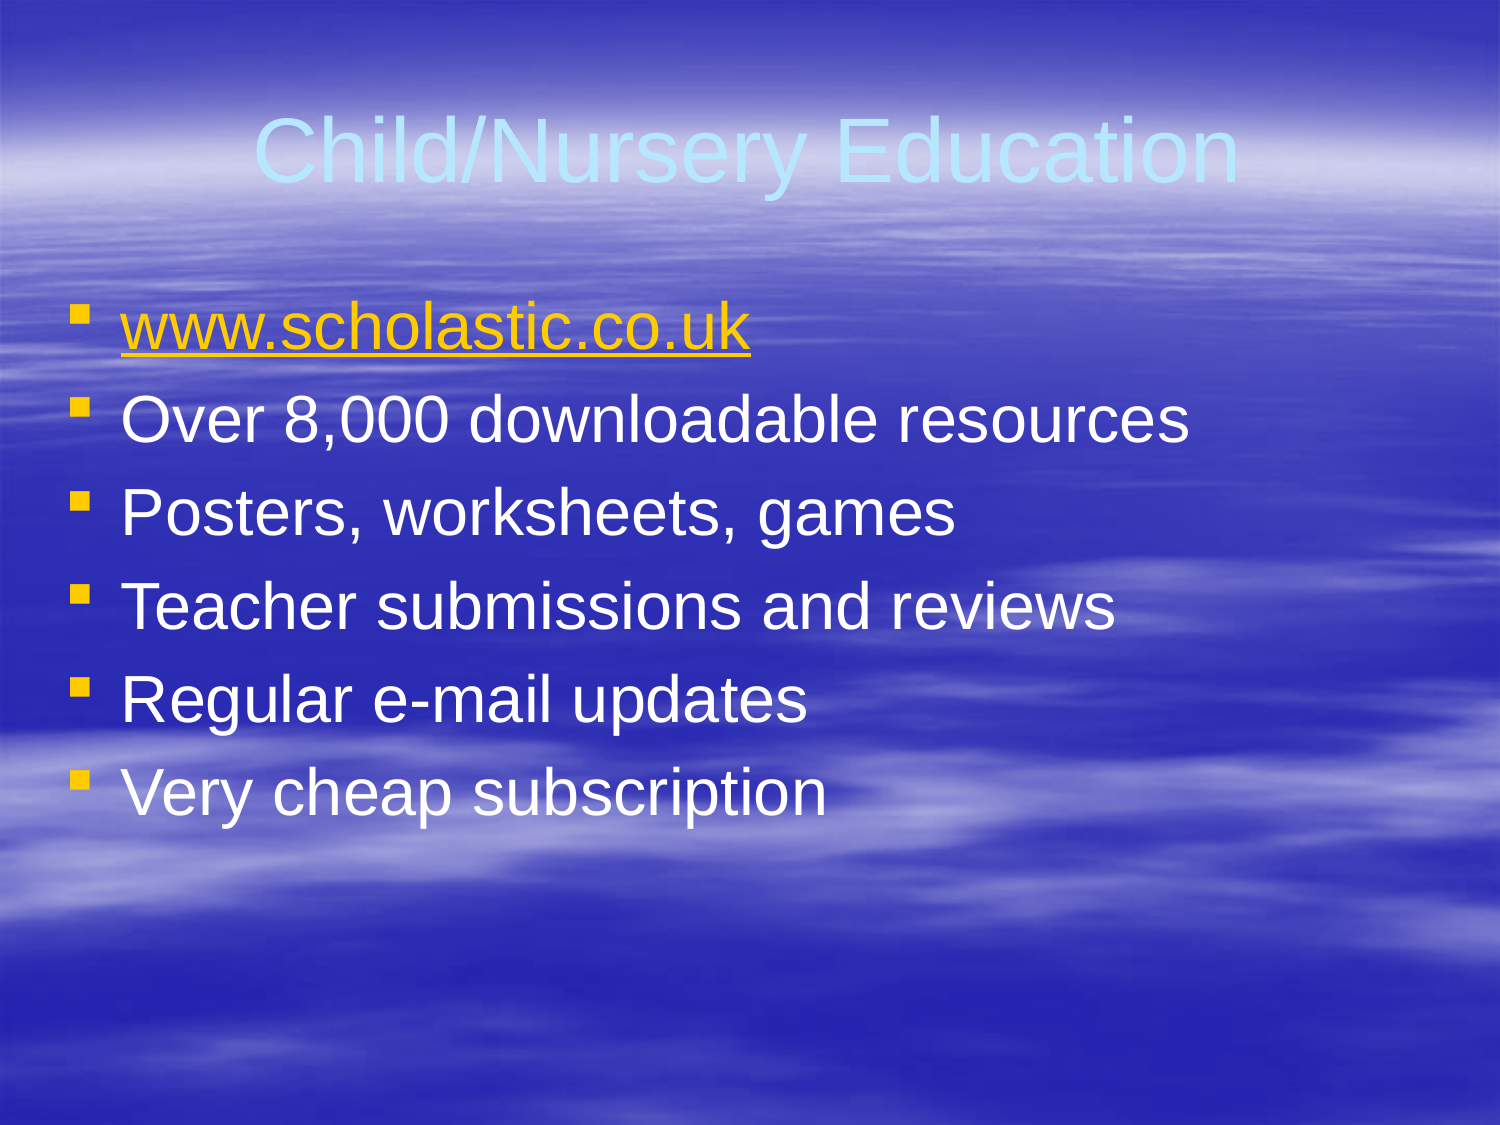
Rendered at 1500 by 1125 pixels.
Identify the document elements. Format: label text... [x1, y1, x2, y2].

title Child/Nursery Education [49, 37, 1446, 255]
list www.scholastic.co.uk Over 8,000 downloadable resources Posters, worksheets, games Teacher submissions and reviews Regular e-mail updates Very cheap subscription [49, 275, 1451, 1001]
